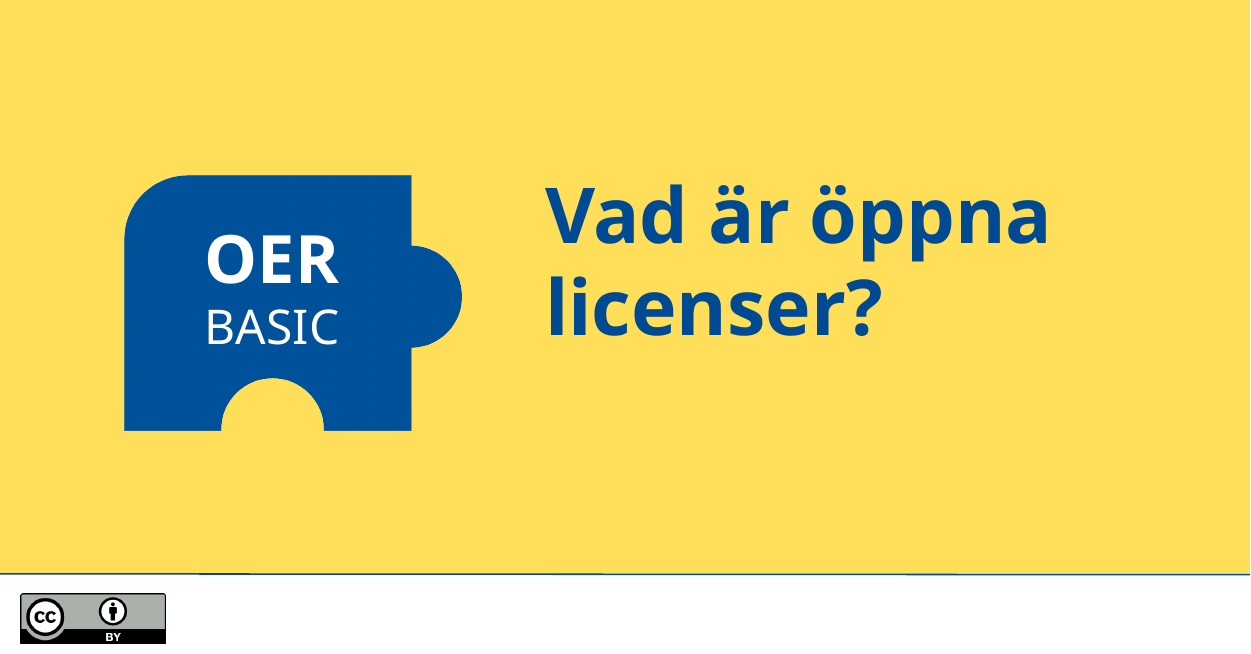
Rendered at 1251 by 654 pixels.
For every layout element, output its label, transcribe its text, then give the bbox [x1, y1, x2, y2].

text_box OER BASIC [466, 202, 706, 370]
text_box [0, 582, 1250, 654]
text_box Vad är öppna licenser? [532, 154, 1189, 364]
picture [20, 592, 166, 645]
picture [124, 174, 462, 432]
